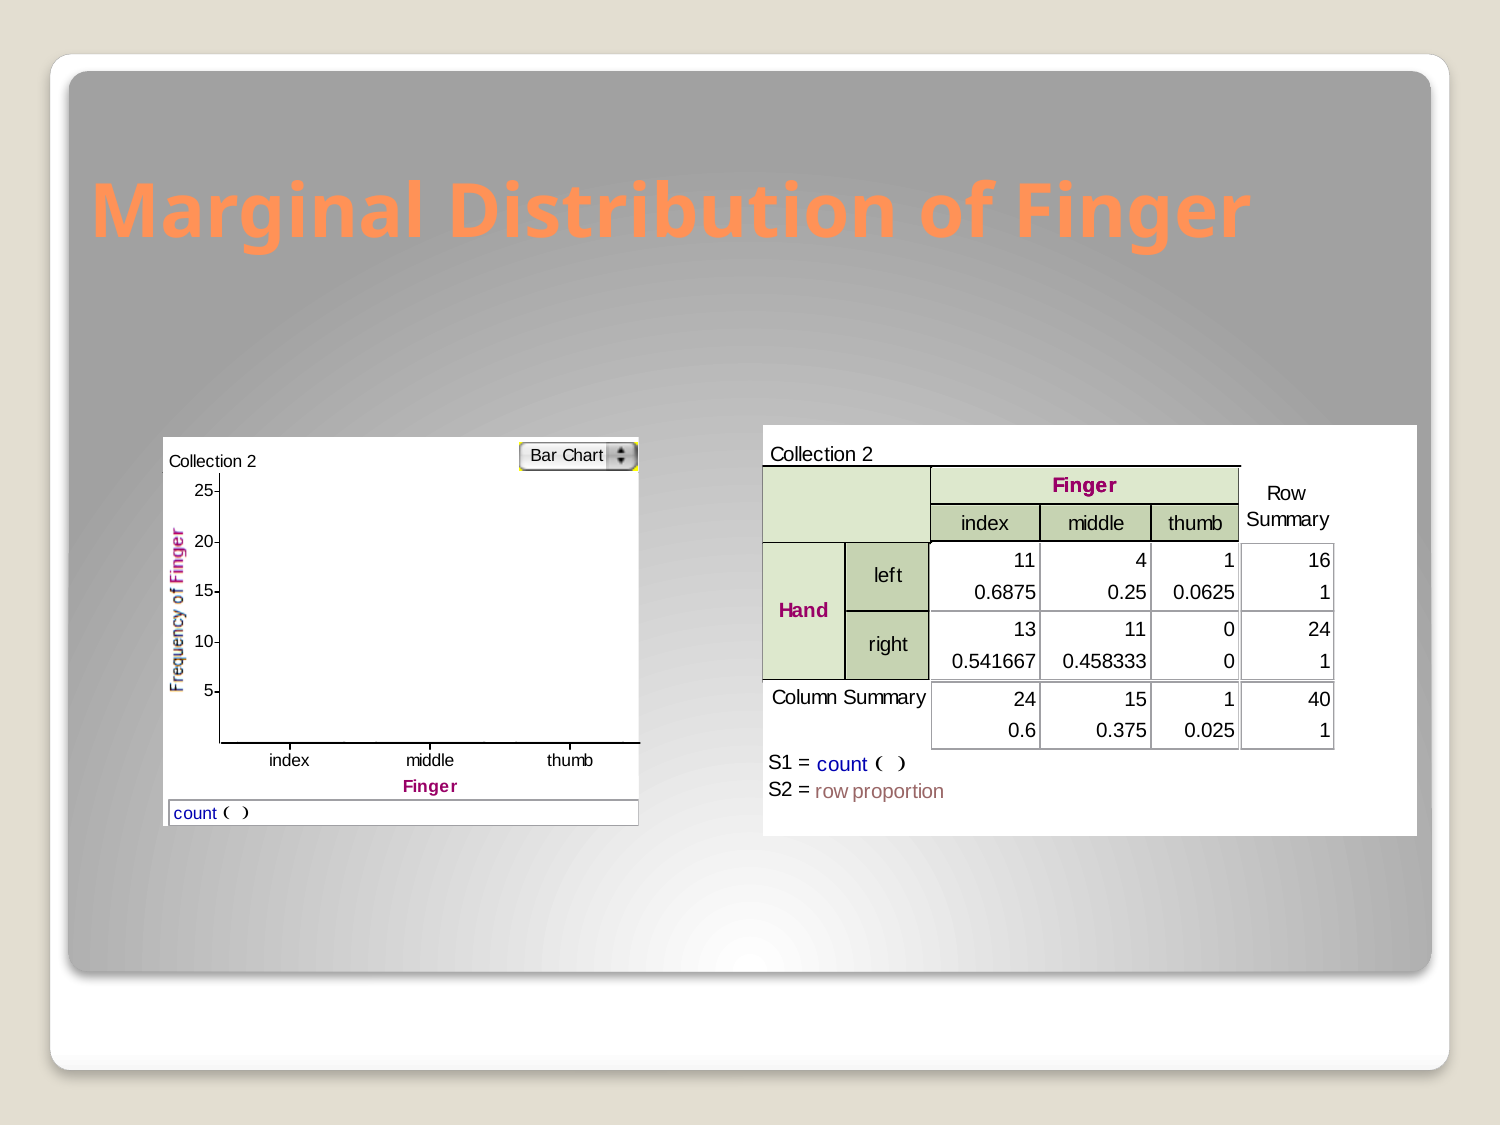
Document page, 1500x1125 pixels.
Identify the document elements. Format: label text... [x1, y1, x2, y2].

picture [762, 424, 1419, 838]
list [162, 437, 641, 828]
title Marginal Distribution of Finger [75, 87, 1418, 260]
